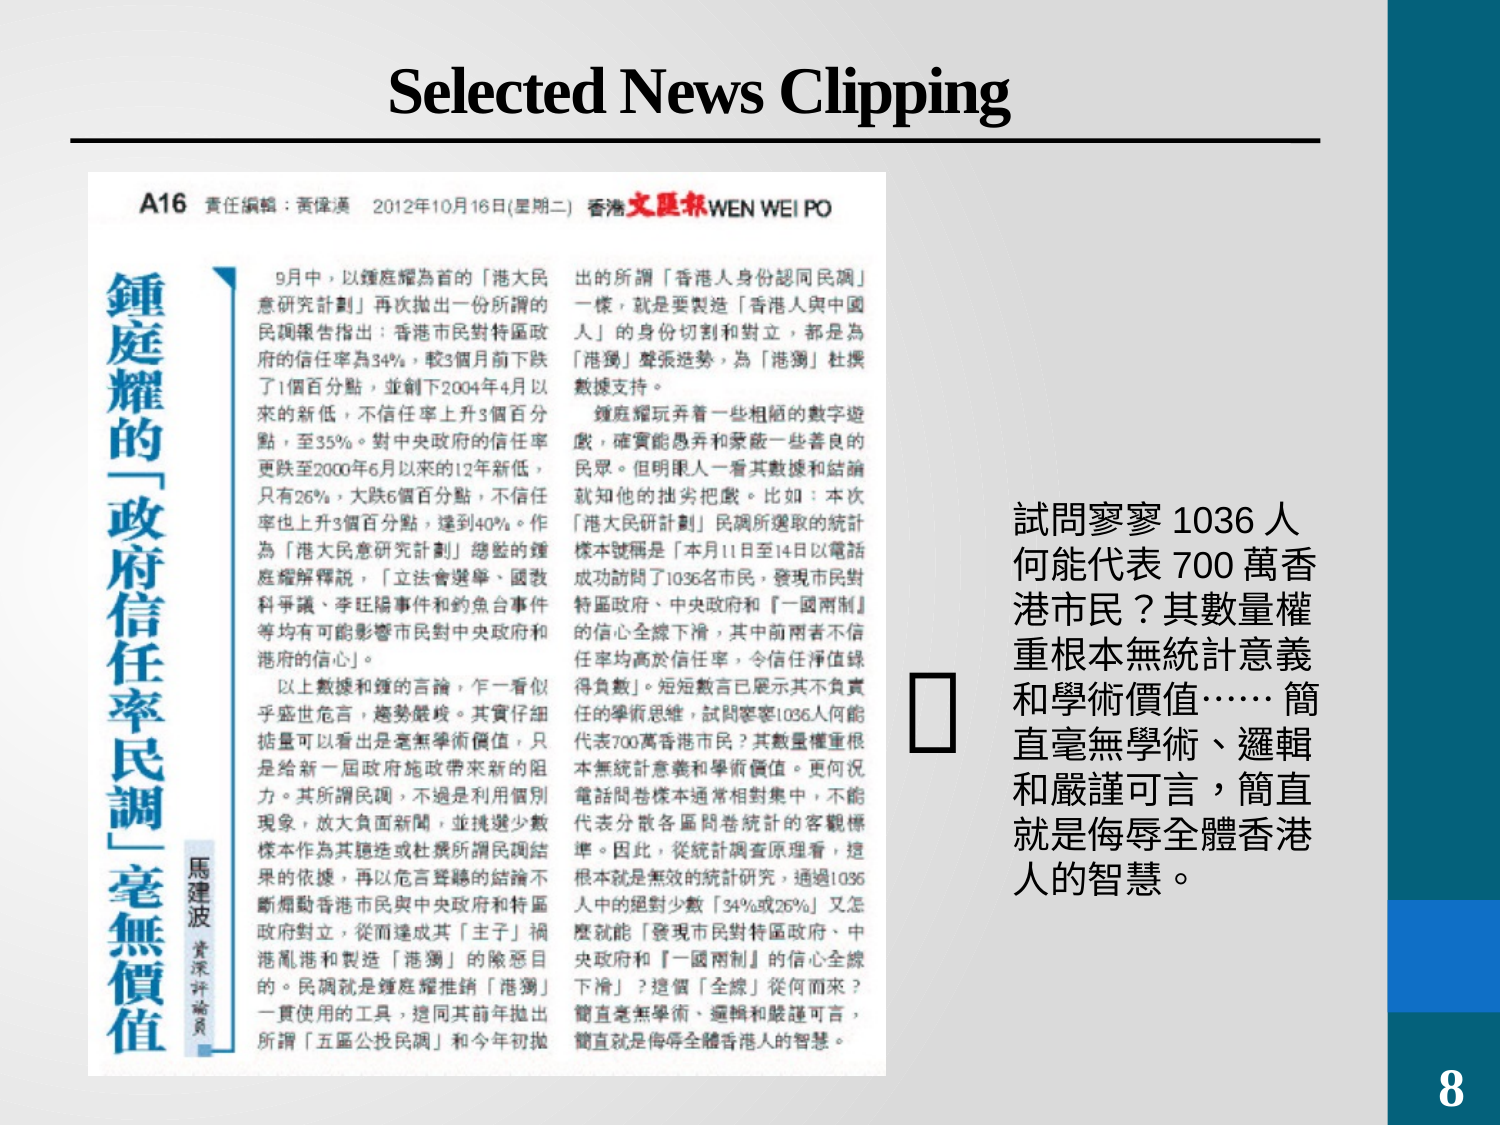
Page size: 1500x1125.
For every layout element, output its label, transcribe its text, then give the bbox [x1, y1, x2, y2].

title Selected News Clipping [75, 45, 1325, 129]
text_box 8 [1403, 1045, 1500, 1125]
text_box  [896, 633, 987, 784]
text_box 試問寥寥1036人何能代表700萬香港市民？其數量權重根本無統計意義和學術價值…… 簡直毫無學術、邏輯和嚴謹可言，簡直就是侮辱全體香港人的智慧。 [998, 488, 1341, 908]
picture [87, 172, 887, 1077]
